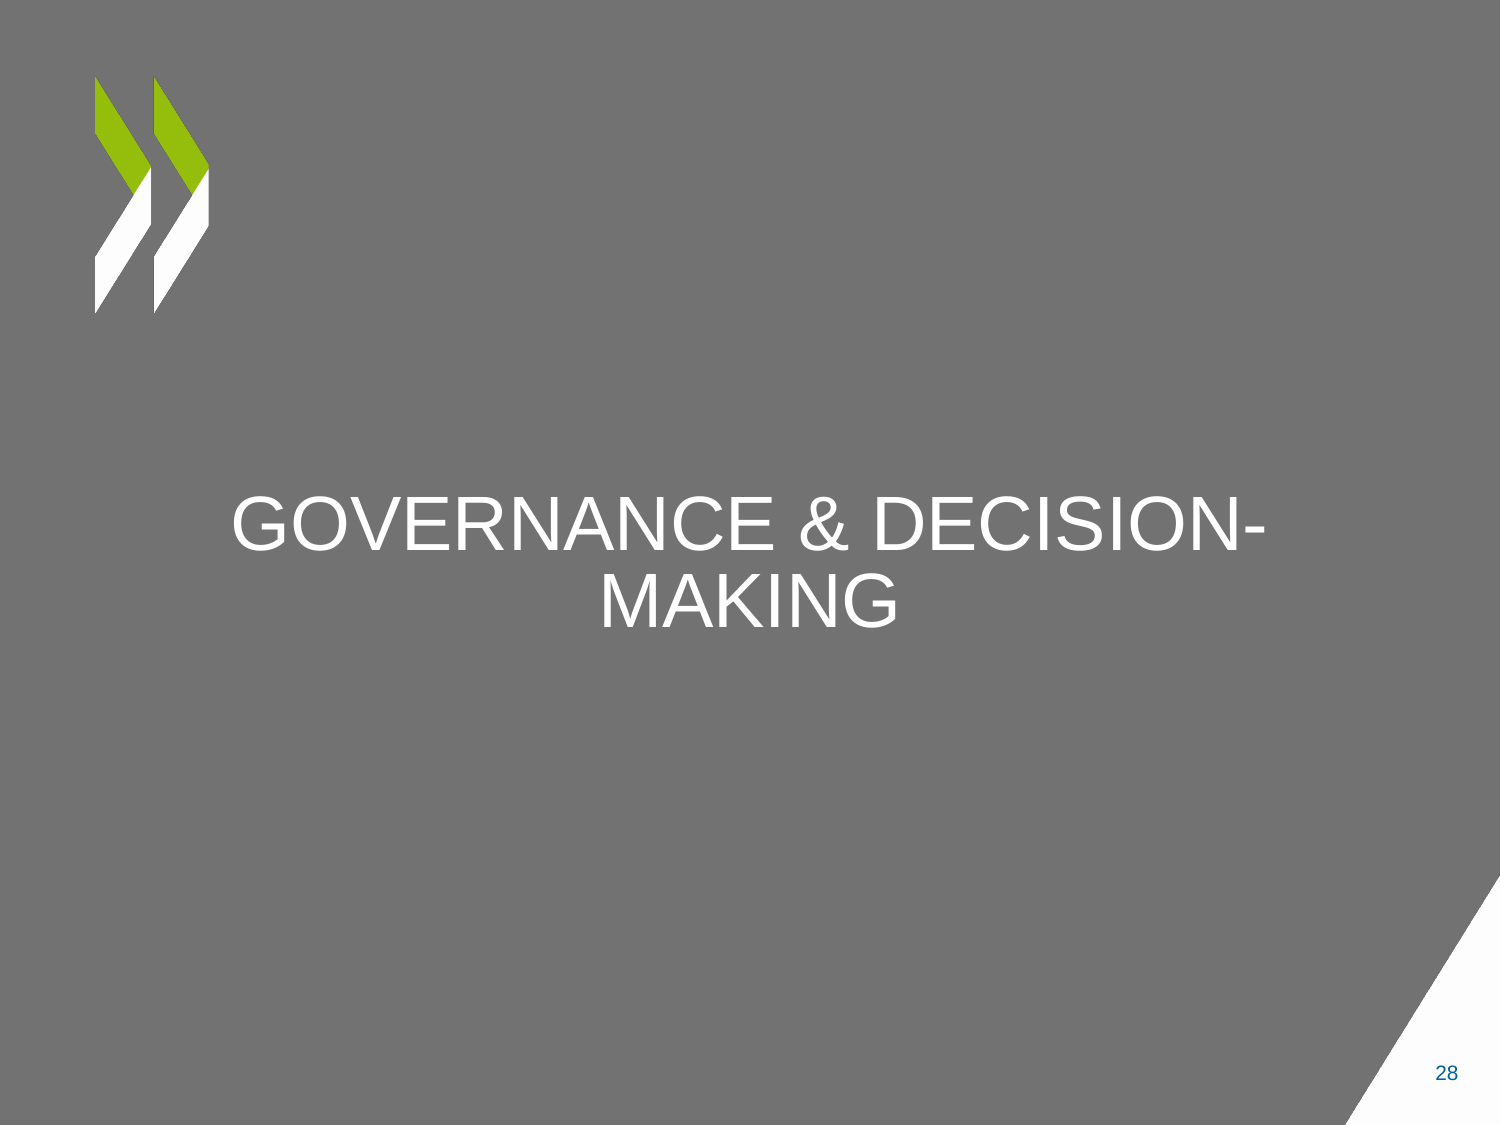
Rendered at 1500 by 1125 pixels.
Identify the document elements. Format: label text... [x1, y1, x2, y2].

slide_number 28 [1417, 1051, 1474, 1092]
title Governance & decision-making [206, 480, 1294, 652]
